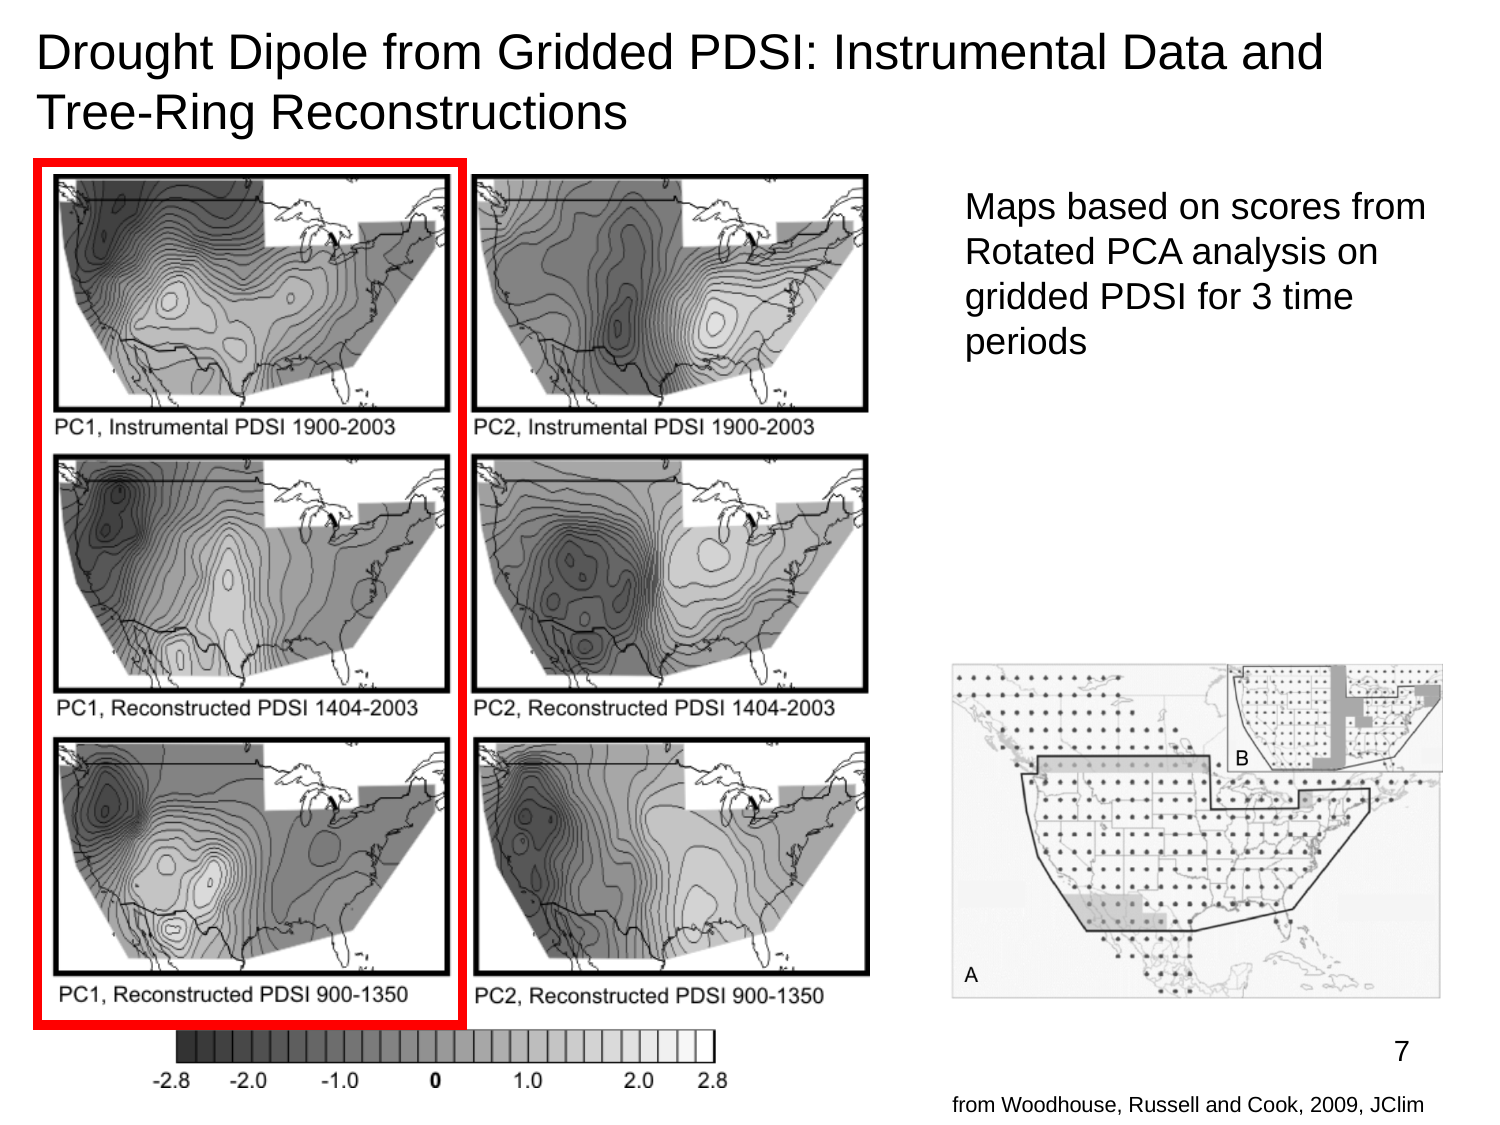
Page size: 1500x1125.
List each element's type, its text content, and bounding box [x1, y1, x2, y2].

text_box Maps based on scores from Rotated PCA analysis on gridded PDSI for 3 time periods [950, 174, 1450, 370]
text_box [23, 160, 903, 1095]
picture [949, 662, 1444, 999]
text_box [37, 162, 463, 1025]
text_box Drought Dipole from Gridded PDSI: Instrumental Data and Tree-Ring Reconstructions [21, 12, 1409, 148]
picture [48, 174, 870, 1088]
text_box from Woodhouse, Russell and Cook, 2009, JClim [937, 1083, 1450, 1125]
slide_number 7 [1074, 1024, 1426, 1103]
